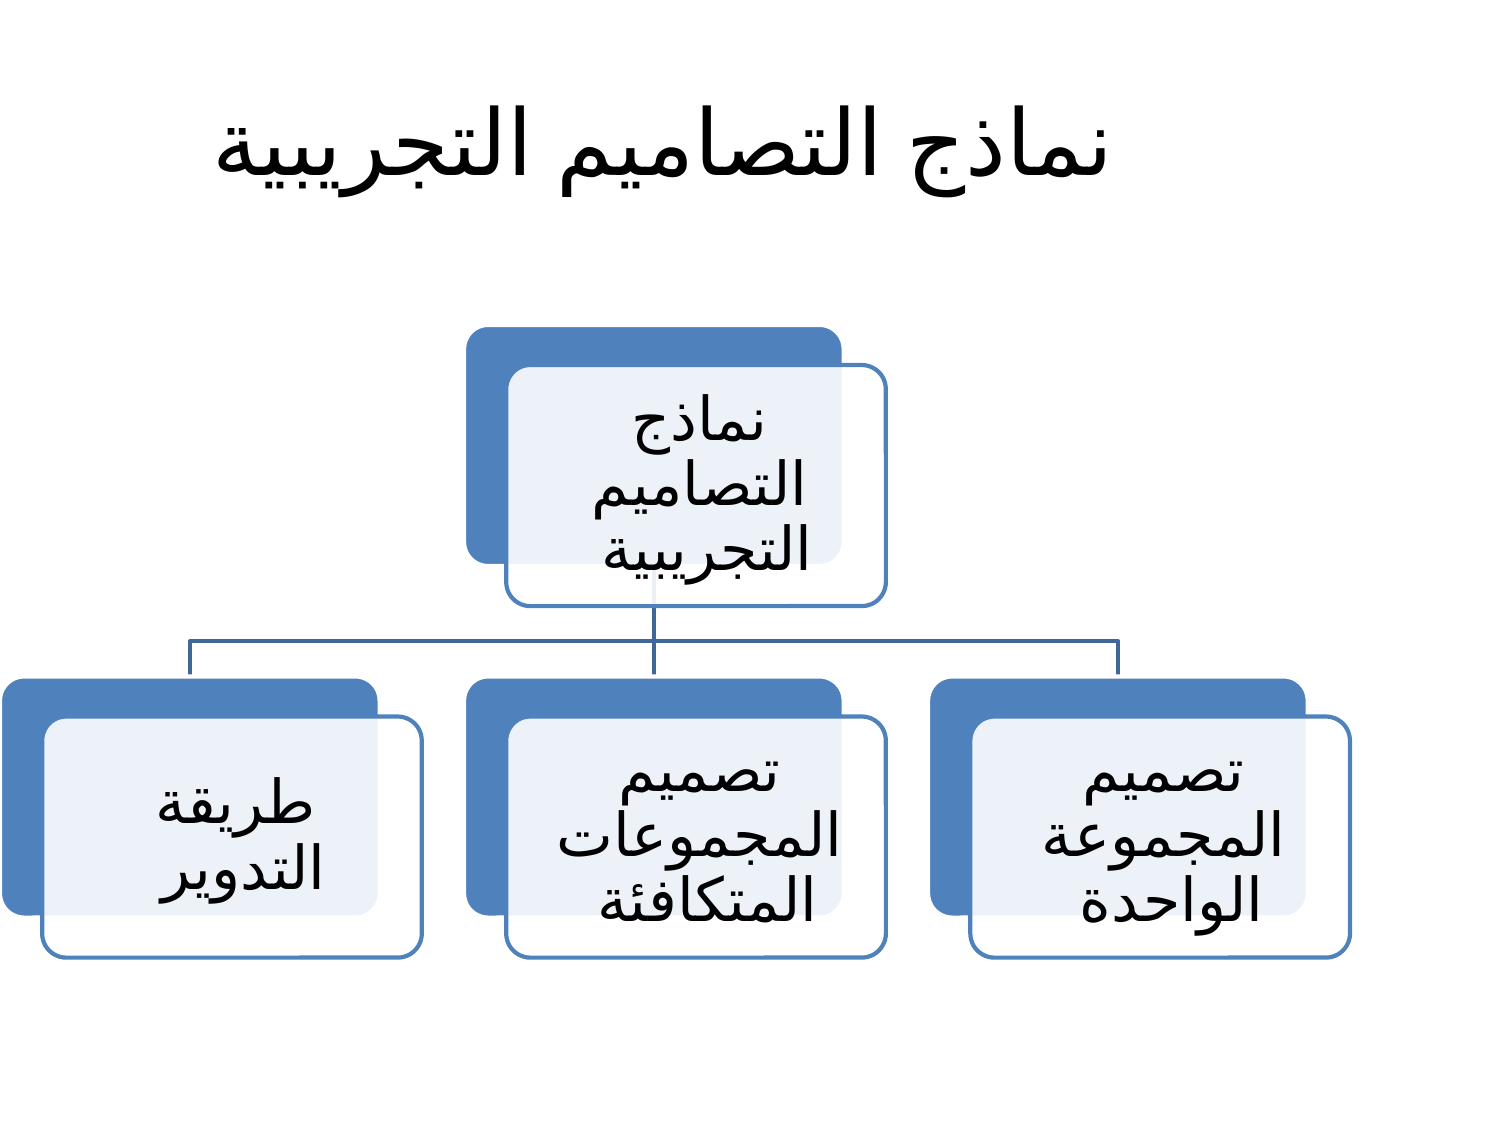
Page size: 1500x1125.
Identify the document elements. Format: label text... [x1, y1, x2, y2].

title نماذج التصاميم التجريبية [0, 45, 1350, 233]
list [0, 269, 1351, 1013]
